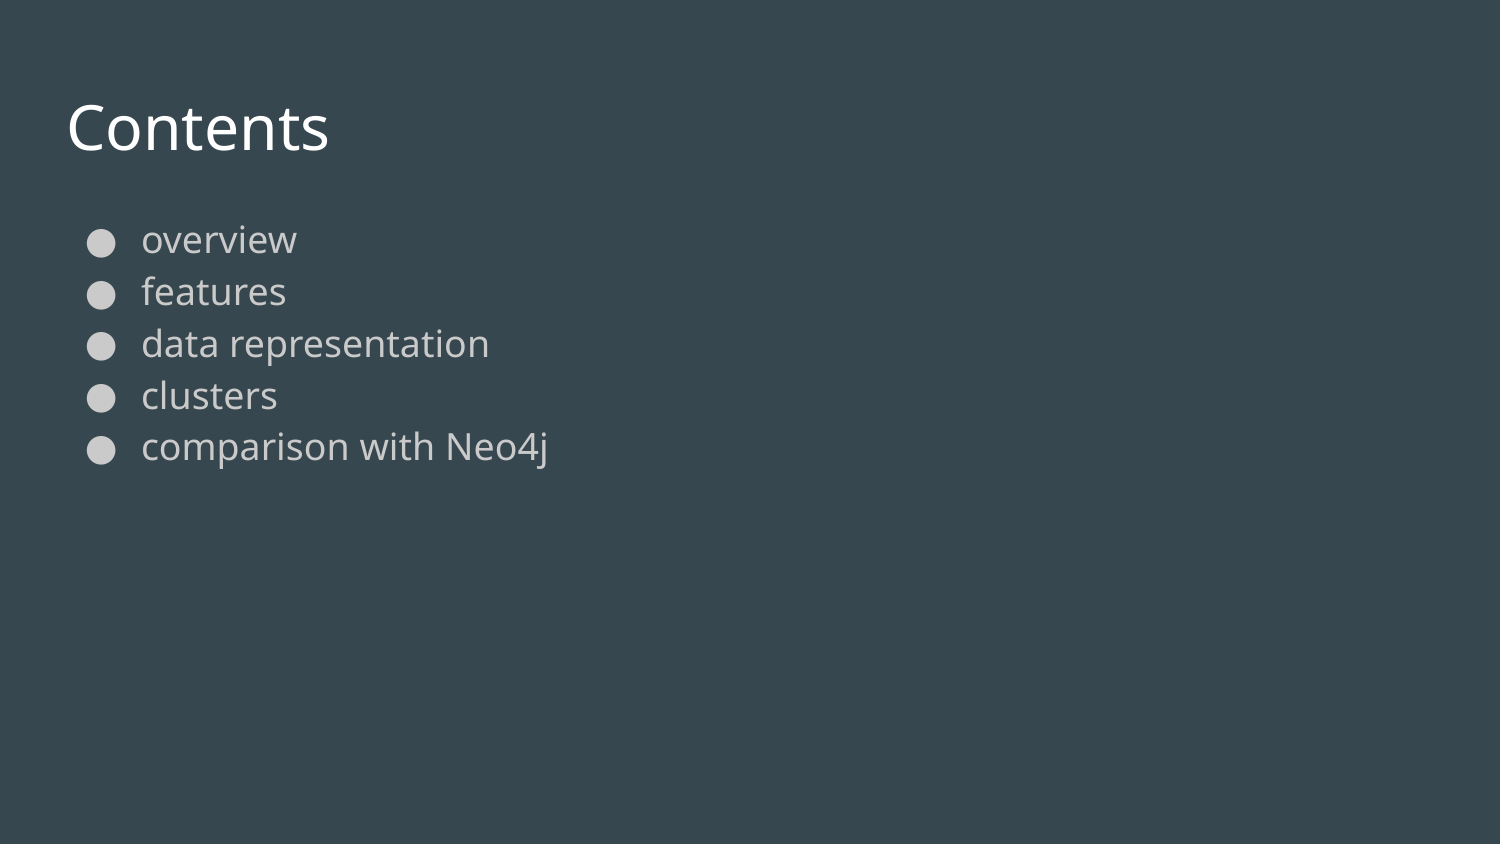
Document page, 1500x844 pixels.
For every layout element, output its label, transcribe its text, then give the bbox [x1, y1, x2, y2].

list overview features data representation clusters comparison with Neo4j [51, 194, 1449, 756]
title Contents [51, 72, 1449, 167]
